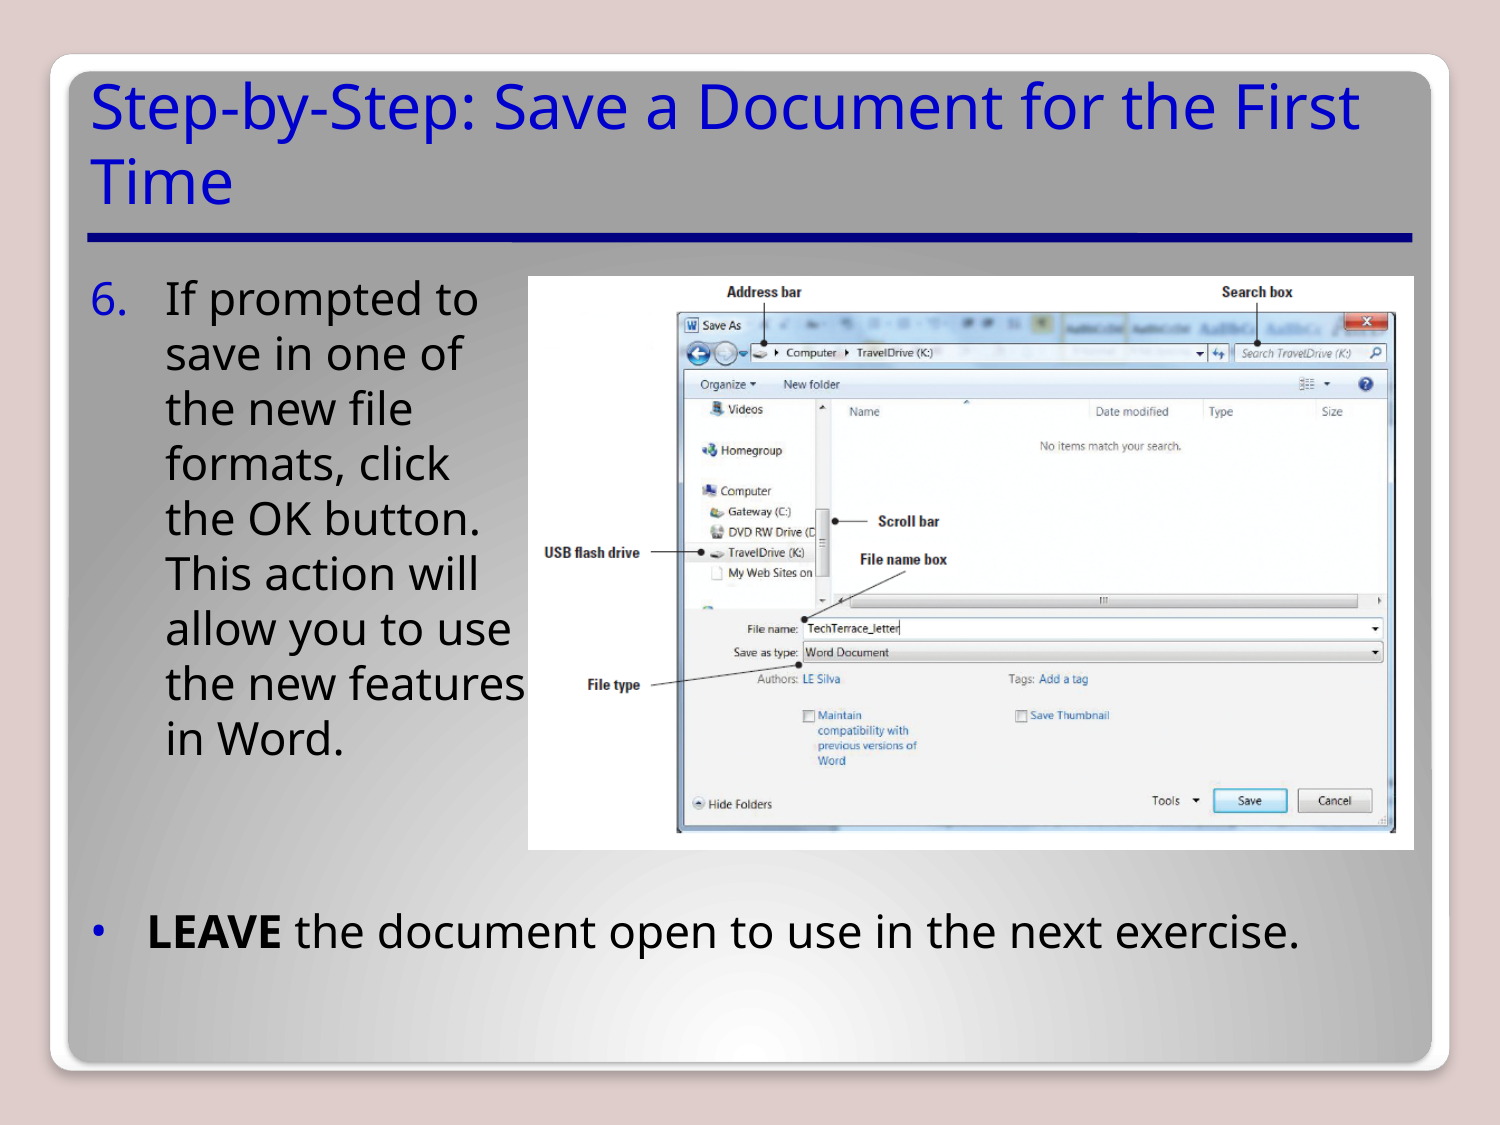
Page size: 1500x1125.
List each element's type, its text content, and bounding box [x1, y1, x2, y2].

title Step-by-Step: Save a Document for the First Time [74, 74, 1426, 226]
picture [528, 276, 1415, 851]
list If prompted to save in one of the new file formats, click the OK button. This action will allow you to use the new features in Word. LEAVE the document open to use in the next exercise. [74, 262, 1426, 1063]
